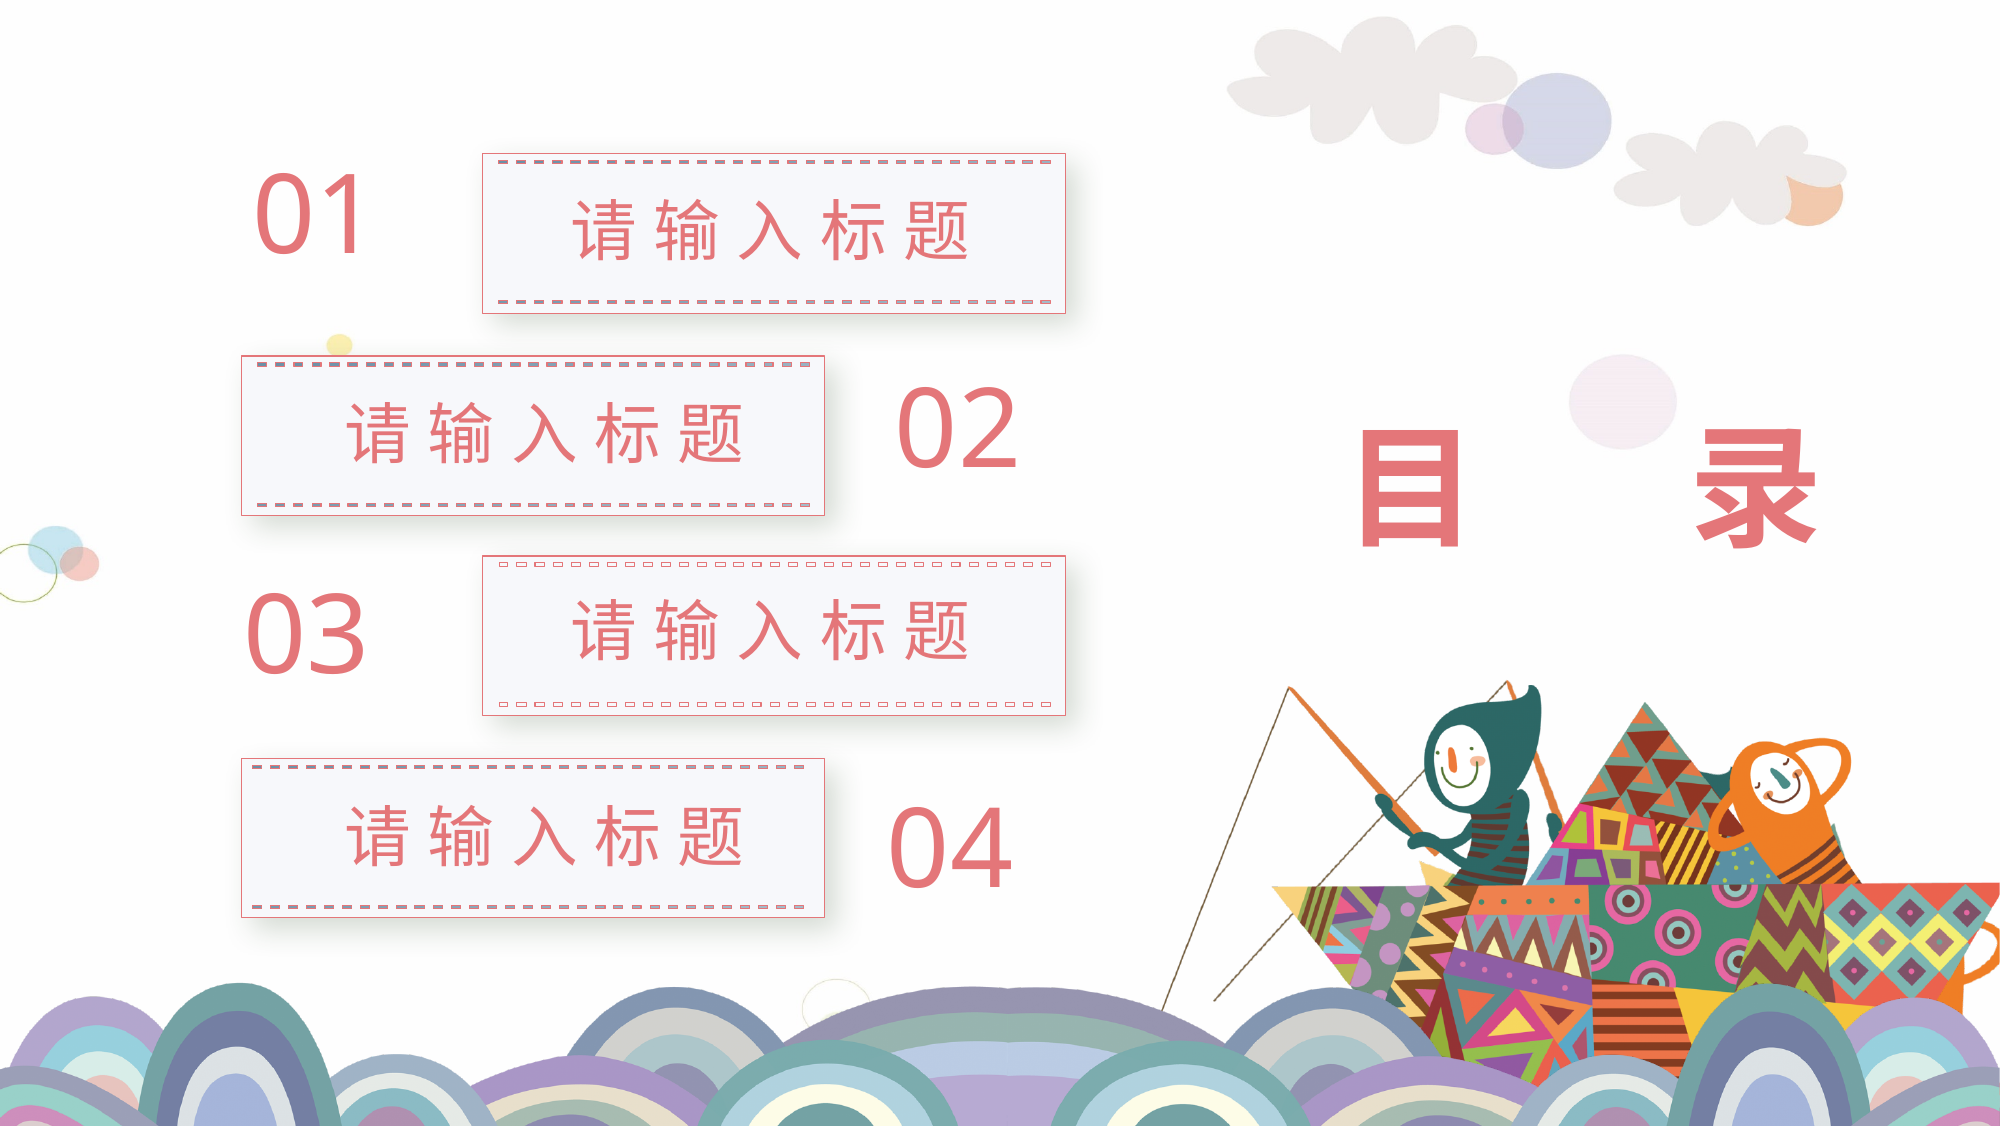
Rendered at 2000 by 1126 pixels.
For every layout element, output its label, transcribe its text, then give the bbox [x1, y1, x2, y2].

text_box [414, 905, 425, 909]
text_box [528, 362, 539, 367]
text_box [402, 503, 412, 507]
text_box [589, 562, 599, 567]
text_box [709, 503, 719, 507]
text_box [788, 702, 798, 707]
text_box [613, 765, 623, 769]
text_box [655, 362, 665, 367]
text_box [516, 562, 527, 567]
text_box [451, 905, 461, 909]
text_box [800, 503, 810, 507]
text_box [727, 362, 737, 367]
text_box [241, 758, 825, 918]
text_box [751, 300, 761, 304]
text_box [516, 160, 526, 164]
text_box [950, 160, 960, 164]
text_box [860, 702, 870, 707]
text_box [625, 160, 635, 164]
text_box [342, 765, 352, 769]
text_box [601, 362, 611, 367]
text_box [914, 160, 924, 164]
text_box [1023, 562, 1033, 567]
text_box [571, 702, 581, 707]
text_box [293, 362, 303, 367]
text_box 请输入标题 [310, 404, 779, 460]
text_box [733, 562, 744, 567]
text_box [595, 765, 606, 769]
text_box [1005, 562, 1015, 567]
text_box [324, 765, 334, 769]
text_box [552, 160, 562, 164]
text_box [348, 362, 358, 367]
text_box [498, 160, 508, 164]
text_box [433, 765, 443, 769]
text_box [951, 702, 961, 707]
text_box [607, 562, 617, 567]
text_box [570, 300, 581, 304]
text_box [776, 765, 786, 769]
text_box [715, 562, 726, 567]
text_box [553, 702, 563, 707]
text_box [745, 503, 755, 507]
text_box [860, 300, 870, 304]
text_box [1022, 160, 1033, 164]
text_box [896, 300, 906, 304]
text_box [951, 562, 961, 567]
text_box [806, 702, 816, 707]
text_box [987, 562, 997, 567]
text_box [516, 300, 526, 304]
text_box [523, 905, 533, 909]
text_box [456, 362, 466, 367]
text_box [384, 362, 394, 367]
text_box [324, 905, 334, 909]
text_box [541, 765, 551, 769]
text_box [697, 562, 707, 567]
text_box [968, 160, 978, 164]
text_box [438, 362, 448, 367]
text_box [433, 905, 443, 909]
text_box [704, 765, 714, 769]
text_box [559, 765, 569, 769]
text_box [541, 905, 551, 909]
text_box [661, 562, 671, 567]
text_box [842, 562, 852, 567]
text_box [860, 562, 870, 567]
text_box [986, 300, 996, 304]
text_box [643, 702, 653, 707]
text_box [668, 905, 678, 909]
text_box [733, 160, 743, 164]
picture [0, 0, 2000, 1126]
text_box [396, 905, 407, 909]
text_box [625, 702, 635, 707]
text_box [275, 362, 285, 367]
text_box [492, 362, 502, 367]
text_box [733, 300, 743, 304]
text_box [534, 160, 544, 164]
text_box [950, 300, 960, 304]
text_box [312, 362, 322, 367]
text_box [570, 160, 581, 164]
text_box [878, 702, 888, 707]
text_box [914, 300, 924, 304]
text_box [914, 562, 924, 567]
text_box [625, 562, 635, 567]
text_box [577, 765, 587, 769]
text_box [740, 905, 750, 909]
text_box 请输入标题 [310, 807, 779, 863]
text_box [474, 362, 484, 367]
text_box [655, 503, 665, 507]
text_box [414, 765, 425, 769]
text_box 请输入标题 [536, 601, 1005, 657]
text_box [474, 503, 484, 507]
text_box [595, 905, 606, 909]
text_box [643, 160, 653, 164]
text_box [968, 300, 978, 304]
text_box [438, 503, 448, 507]
text_box [510, 503, 520, 507]
text_box 02 [895, 357, 1079, 490]
text_box [691, 503, 701, 507]
text_box [932, 562, 942, 567]
text_box [510, 362, 520, 367]
text_box [679, 300, 689, 304]
text_box [482, 153, 1066, 314]
text_box [697, 160, 707, 164]
text_box [366, 362, 376, 367]
text_box [637, 362, 647, 367]
text_box [534, 702, 545, 707]
text_box [1041, 160, 1051, 164]
text_box [378, 765, 388, 769]
text_box [257, 362, 267, 367]
text_box [607, 702, 617, 707]
text_box [769, 160, 779, 164]
text_box [589, 702, 599, 707]
text_box [571, 562, 581, 567]
text_box [366, 503, 376, 507]
text_box [697, 702, 707, 707]
text_box [505, 765, 515, 769]
text_box [758, 765, 768, 769]
text_box [252, 765, 262, 769]
text_box [782, 362, 792, 367]
text_box [715, 160, 725, 164]
text_box [523, 765, 533, 769]
text_box [878, 562, 888, 567]
text_box [987, 702, 997, 707]
text_box [661, 300, 671, 304]
text_box [451, 765, 461, 769]
text_box [794, 905, 804, 909]
text_box [505, 905, 515, 909]
text_box [643, 562, 653, 567]
text_box [306, 905, 316, 909]
text_box [969, 702, 979, 707]
text_box [932, 300, 942, 304]
text_box [878, 300, 888, 304]
text_box [776, 905, 786, 909]
text_box [788, 562, 798, 567]
text_box 01 [252, 142, 436, 276]
text_box [306, 765, 316, 769]
text_box [487, 905, 497, 909]
text_box 目 录 [1158, 392, 2000, 573]
text_box [469, 905, 479, 909]
text_box [709, 362, 719, 367]
text_box [673, 503, 683, 507]
text_box [769, 300, 779, 304]
text_box [842, 160, 852, 164]
text_box [257, 503, 267, 507]
text_box [679, 702, 689, 707]
text_box [420, 503, 430, 507]
text_box [270, 765, 280, 769]
text_box [914, 702, 924, 707]
text_box [686, 905, 696, 909]
text_box [650, 905, 660, 909]
text_box [824, 562, 834, 567]
text_box [752, 562, 761, 567]
text_box [583, 503, 593, 507]
text_box [661, 702, 671, 707]
text_box [764, 503, 774, 507]
text_box 03 [243, 562, 428, 696]
text_box [842, 702, 852, 707]
text_box [800, 362, 810, 367]
text_box [806, 562, 816, 567]
text_box [691, 362, 701, 367]
text_box [1041, 562, 1051, 567]
text_box [1022, 300, 1033, 304]
text_box [498, 300, 508, 304]
text_box [878, 160, 888, 164]
text_box [770, 702, 780, 707]
text_box [288, 905, 298, 909]
text_box [637, 503, 647, 507]
text_box [860, 160, 870, 164]
text_box [516, 702, 527, 707]
text_box [559, 905, 569, 909]
text_box [456, 503, 466, 507]
text_box [722, 765, 732, 769]
text_box [758, 905, 768, 909]
text_box 04 [886, 777, 1071, 910]
text_box [1023, 702, 1033, 707]
text_box [751, 160, 761, 164]
text_box [275, 503, 285, 507]
text_box 请输入标题 [536, 200, 1005, 256]
text_box [487, 765, 497, 769]
text_box [740, 765, 750, 769]
text_box [420, 362, 430, 367]
text_box [782, 503, 792, 507]
text_box [619, 362, 629, 367]
text_box [482, 556, 1066, 716]
text_box [270, 905, 280, 909]
text_box [764, 362, 774, 367]
text_box [986, 160, 996, 164]
text_box [1005, 702, 1015, 707]
text_box [896, 160, 906, 164]
text_box [752, 702, 761, 707]
text_box [607, 300, 617, 304]
text_box [241, 355, 825, 516]
text_box [588, 160, 599, 164]
text_box [787, 300, 797, 304]
text_box [787, 160, 797, 164]
text_box [499, 562, 508, 567]
text_box [601, 503, 611, 507]
text_box [312, 503, 322, 507]
text_box [932, 702, 942, 707]
text_box [360, 905, 370, 909]
text_box [722, 905, 732, 909]
text_box [969, 562, 979, 567]
text_box [348, 503, 358, 507]
text_box [378, 905, 388, 909]
text_box [528, 503, 539, 507]
text_box [553, 562, 563, 567]
text_box [252, 905, 262, 909]
text_box [650, 765, 660, 769]
text_box [625, 300, 635, 304]
text_box [794, 765, 804, 769]
text_box [824, 160, 834, 164]
text_box [613, 905, 623, 909]
text_box [679, 160, 689, 164]
text_box [577, 905, 587, 909]
text_box [534, 562, 545, 567]
text_box [715, 702, 726, 707]
text_box [565, 503, 575, 507]
text_box [547, 503, 557, 507]
text_box [770, 562, 780, 567]
text_box [588, 300, 599, 304]
text_box [329, 362, 340, 367]
text_box [534, 300, 544, 304]
text_box [697, 300, 707, 304]
text_box [643, 300, 653, 304]
text_box [396, 765, 407, 769]
text_box [492, 503, 502, 507]
text_box [288, 765, 298, 769]
text_box [469, 765, 479, 769]
text_box [329, 503, 340, 507]
text_box [896, 702, 906, 707]
text_box [661, 160, 671, 164]
text_box [607, 160, 617, 164]
text_box [673, 362, 683, 367]
text_box [1041, 702, 1051, 707]
text_box [932, 160, 942, 164]
text_box [552, 300, 562, 304]
text_box [293, 503, 303, 507]
text_box [499, 702, 508, 707]
text_box [824, 300, 834, 304]
text_box [896, 562, 906, 567]
text_box [679, 562, 689, 567]
text_box [1041, 300, 1051, 304]
text_box [686, 765, 696, 769]
text_box [583, 362, 593, 367]
text_box [727, 503, 737, 507]
text_box [668, 765, 678, 769]
text_box [547, 362, 557, 367]
text_box [384, 503, 394, 507]
text_box [402, 362, 412, 367]
text_box [565, 362, 575, 367]
text_box [733, 702, 744, 707]
text_box [715, 300, 725, 304]
text_box [704, 905, 714, 909]
text_box [824, 702, 834, 707]
text_box [342, 905, 352, 909]
text_box [360, 765, 370, 769]
text_box [619, 503, 629, 507]
text_box [745, 362, 755, 367]
text_box [842, 300, 852, 304]
